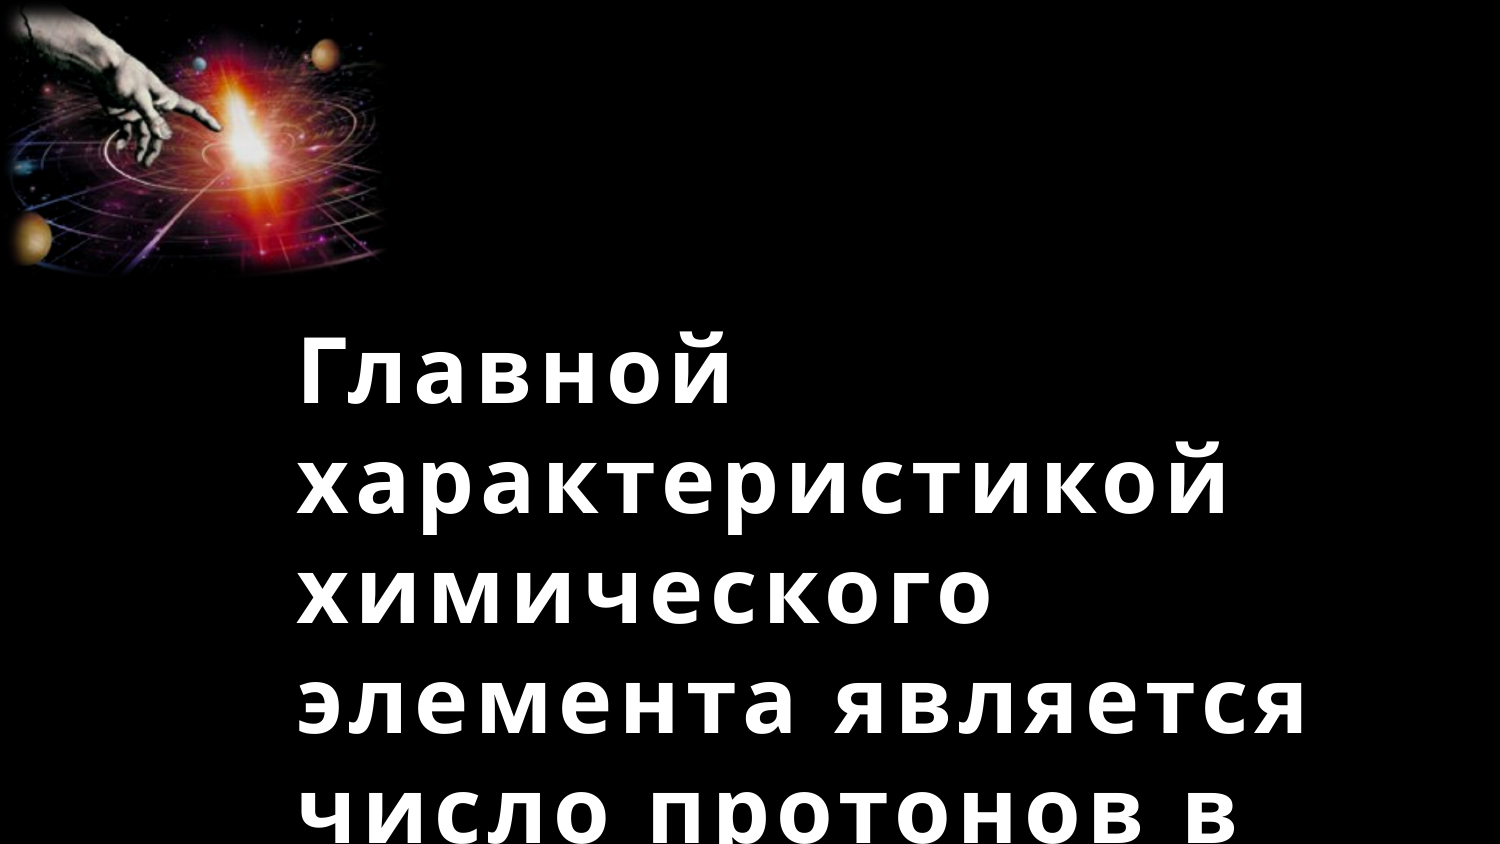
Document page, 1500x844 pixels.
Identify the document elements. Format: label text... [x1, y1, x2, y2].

picture [0, 0, 391, 280]
text_box Главной характеристикой химического элемента является число протонов в ядре или заряд ядра. [281, 304, 1430, 844]
